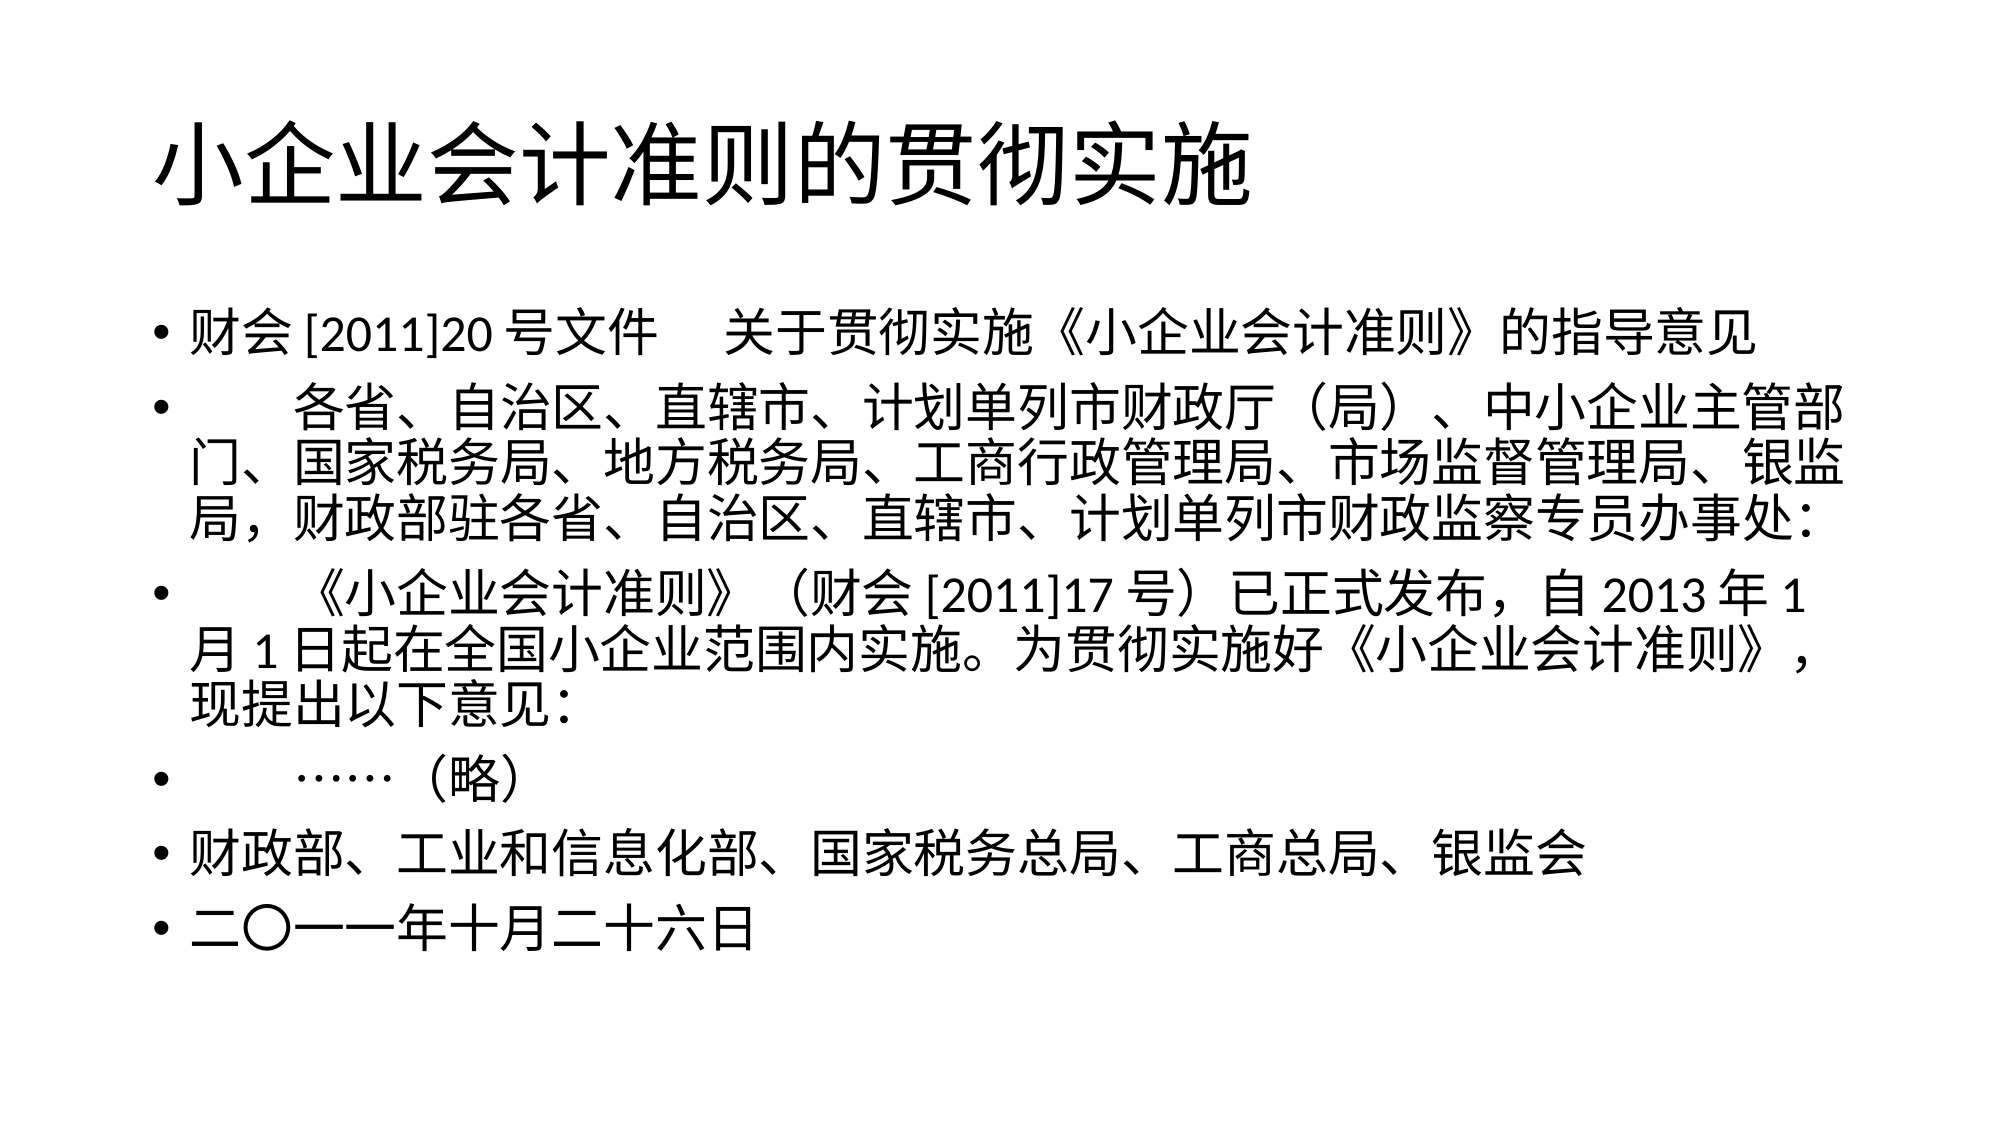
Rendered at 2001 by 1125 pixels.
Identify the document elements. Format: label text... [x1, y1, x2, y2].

list 财会[2011]20号文件 关于贯彻实施《小企业会计准则》的指导意见 各省、自治区、直辖市、计划单列市财政厅（局）、中小企业主管部门、国家税务局、地方税务局、工商行政管理局、市场监督管理局、银监局，财政部驻各省、自治区、直辖市、计划单列市财政监察专员办事处： 《小企业会计准则》（财会[2011]17号）已正式发布，自2013年1月1日起在全国小企业范围内实施。为贯彻实施好《小企业会计准则》，现提出以下意见： ……（略） 财政部、工业和信息化部、国家税务总局、工商总局、银监会 二〇一一年十月二十六日 [137, 299, 1863, 1014]
title 小企业会计准则的贯彻实施 [137, 59, 1863, 278]
